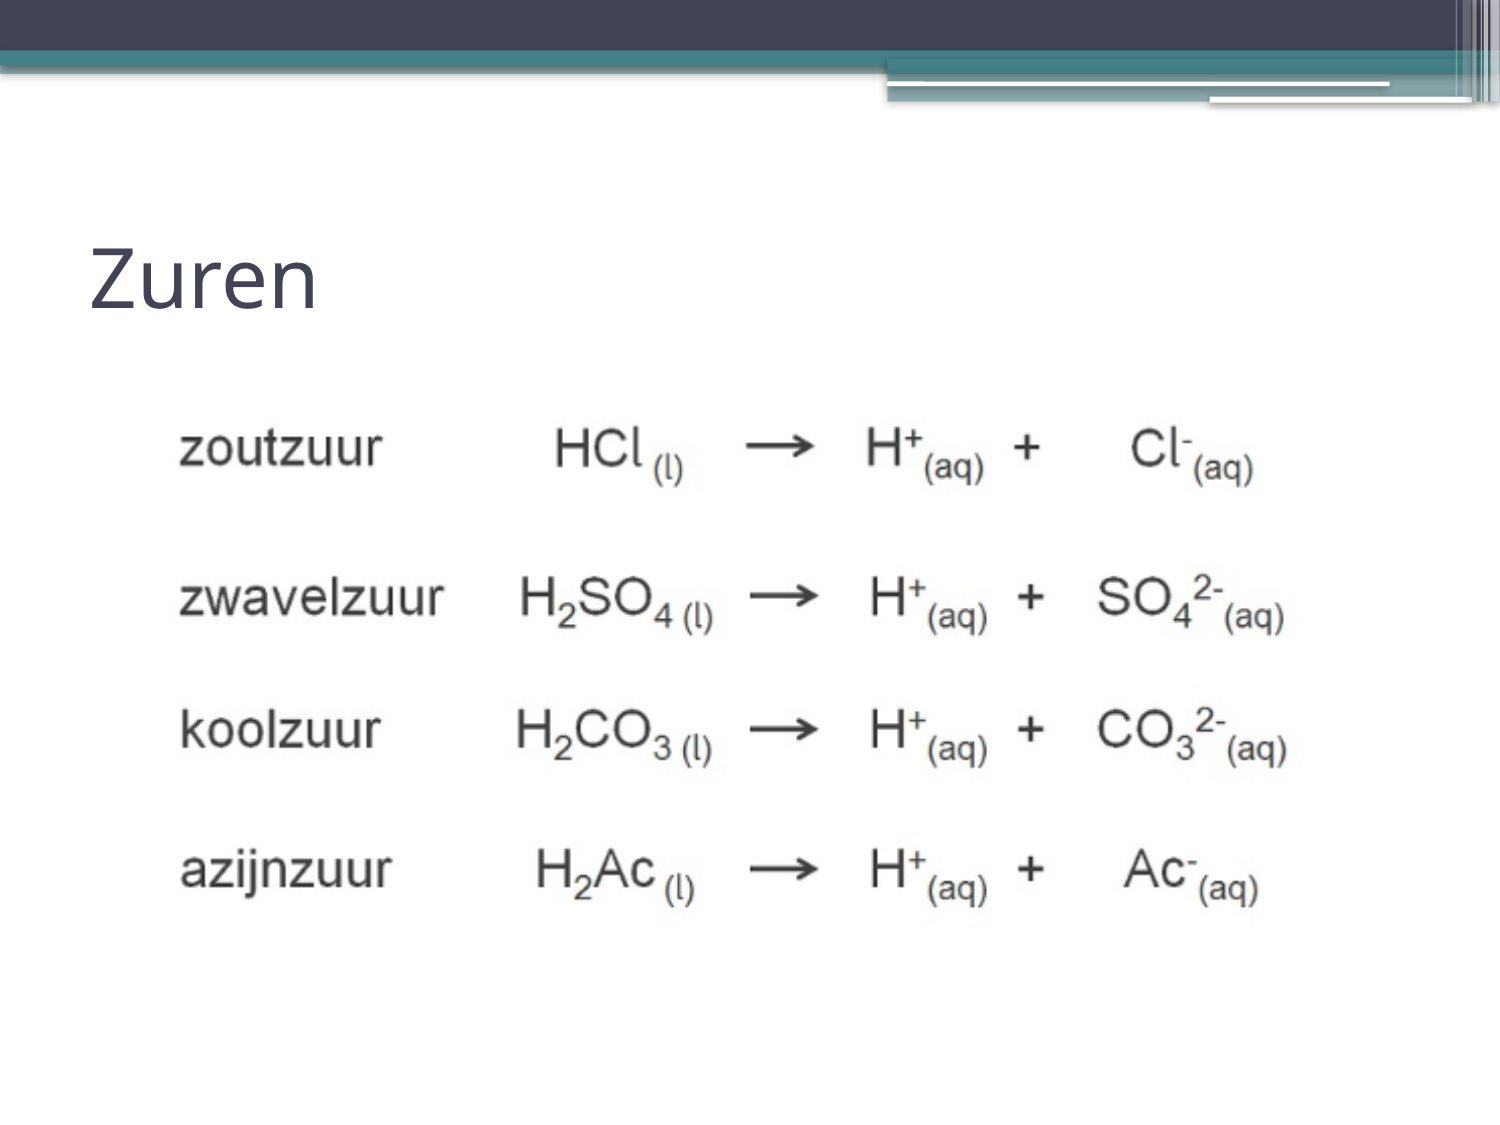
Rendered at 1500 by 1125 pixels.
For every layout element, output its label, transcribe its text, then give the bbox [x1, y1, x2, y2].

title Zuren [75, 187, 1425, 363]
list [159, 396, 1315, 931]
